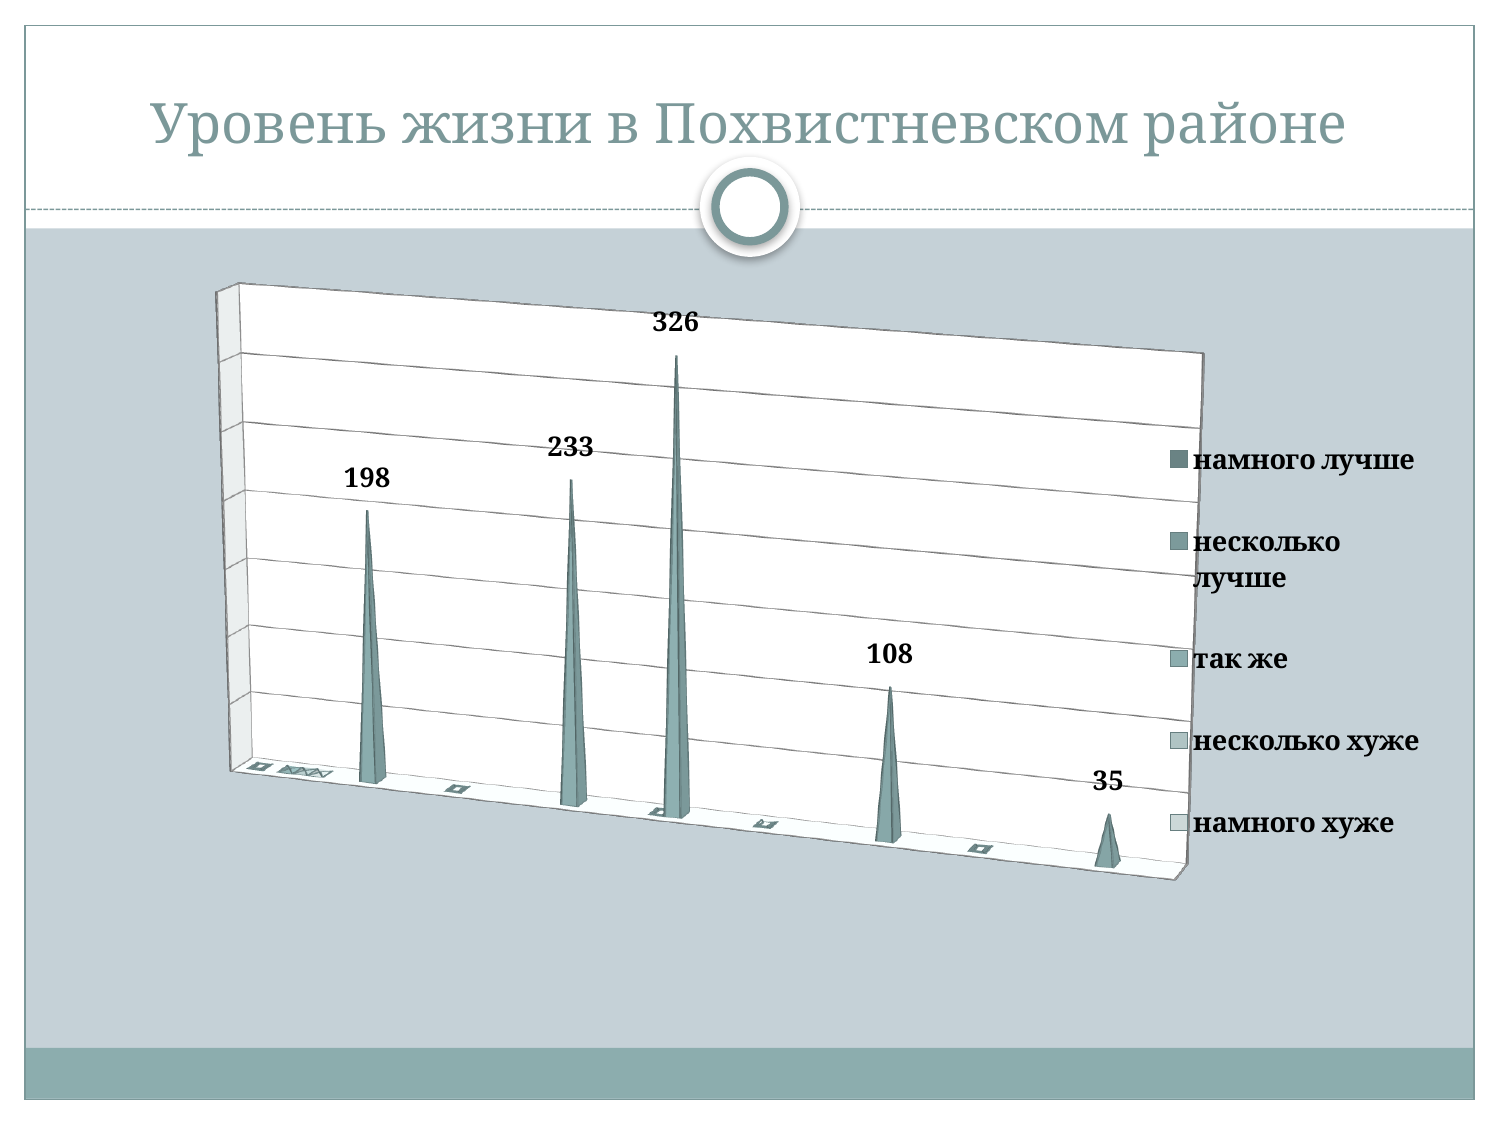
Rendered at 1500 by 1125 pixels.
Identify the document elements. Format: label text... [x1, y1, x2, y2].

chart [49, 250, 1445, 1001]
title Уровень жизни в Похвистневском районе [49, 37, 1450, 162]
